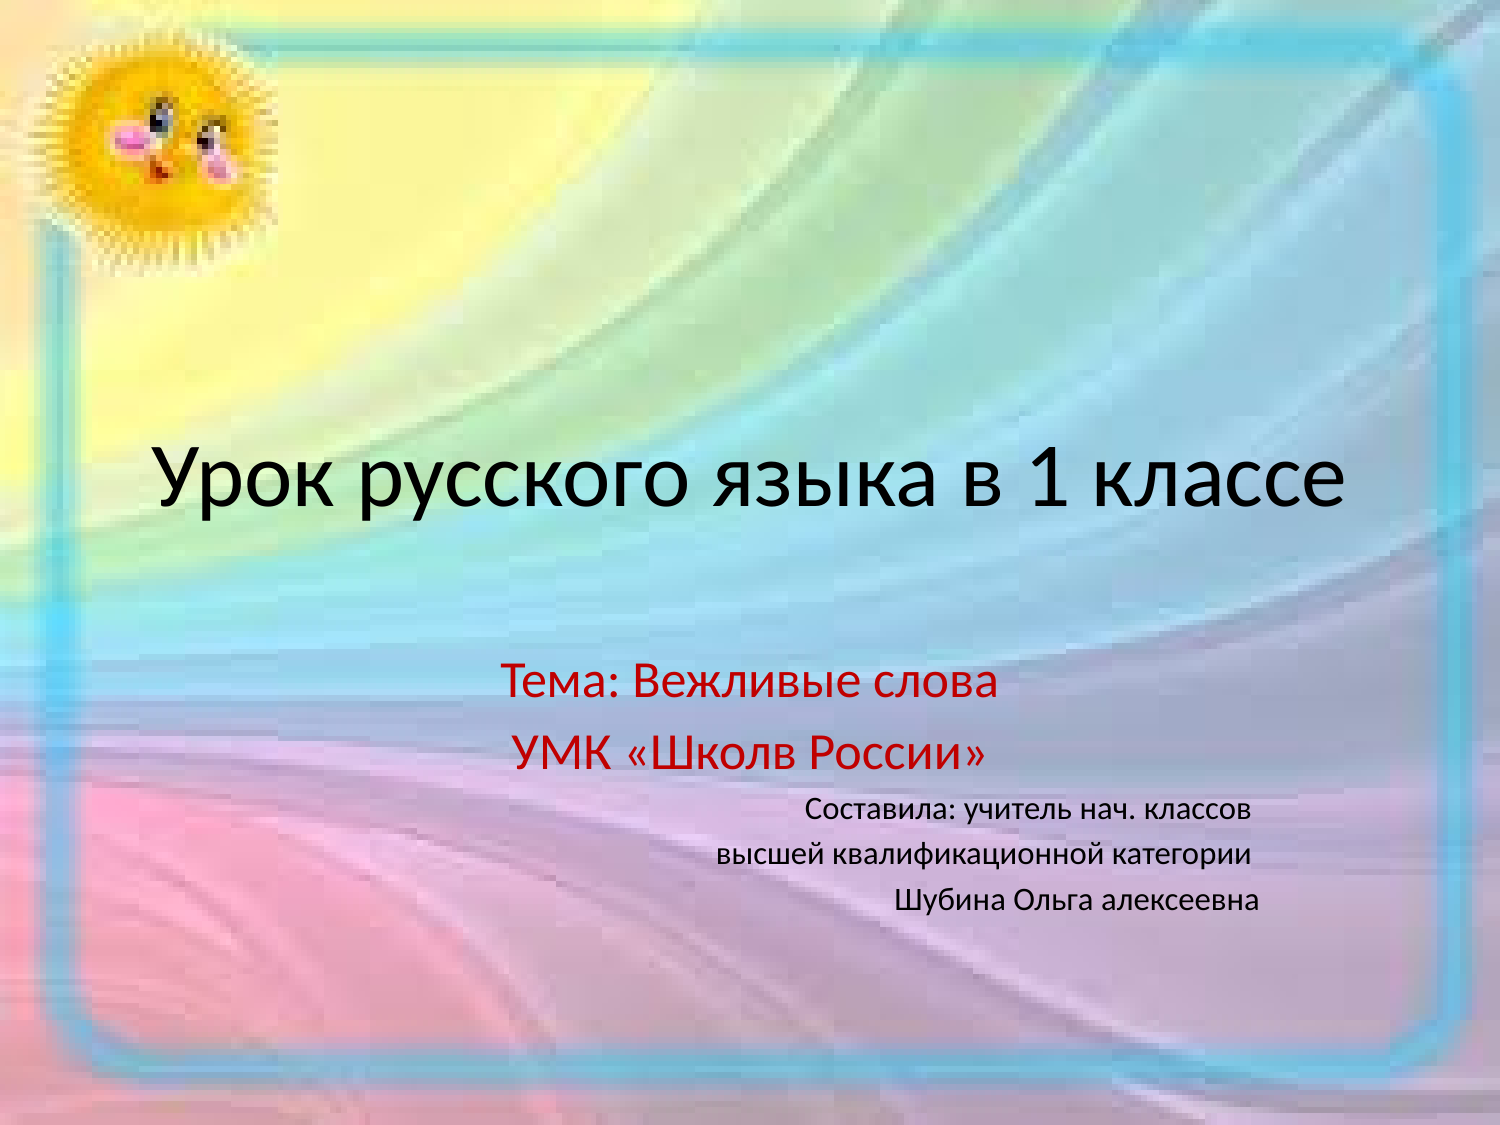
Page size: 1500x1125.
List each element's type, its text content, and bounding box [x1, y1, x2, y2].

subtitle Тема: Вежливые слова УМК «Школв России» Составила: учитель нач. классов высшей квалификационной категории Шубина Ольга алексеевна [225, 637, 1275, 925]
title Урок русского языка в 1 классе [112, 349, 1388, 591]
picture [0, 0, 1500, 1125]
